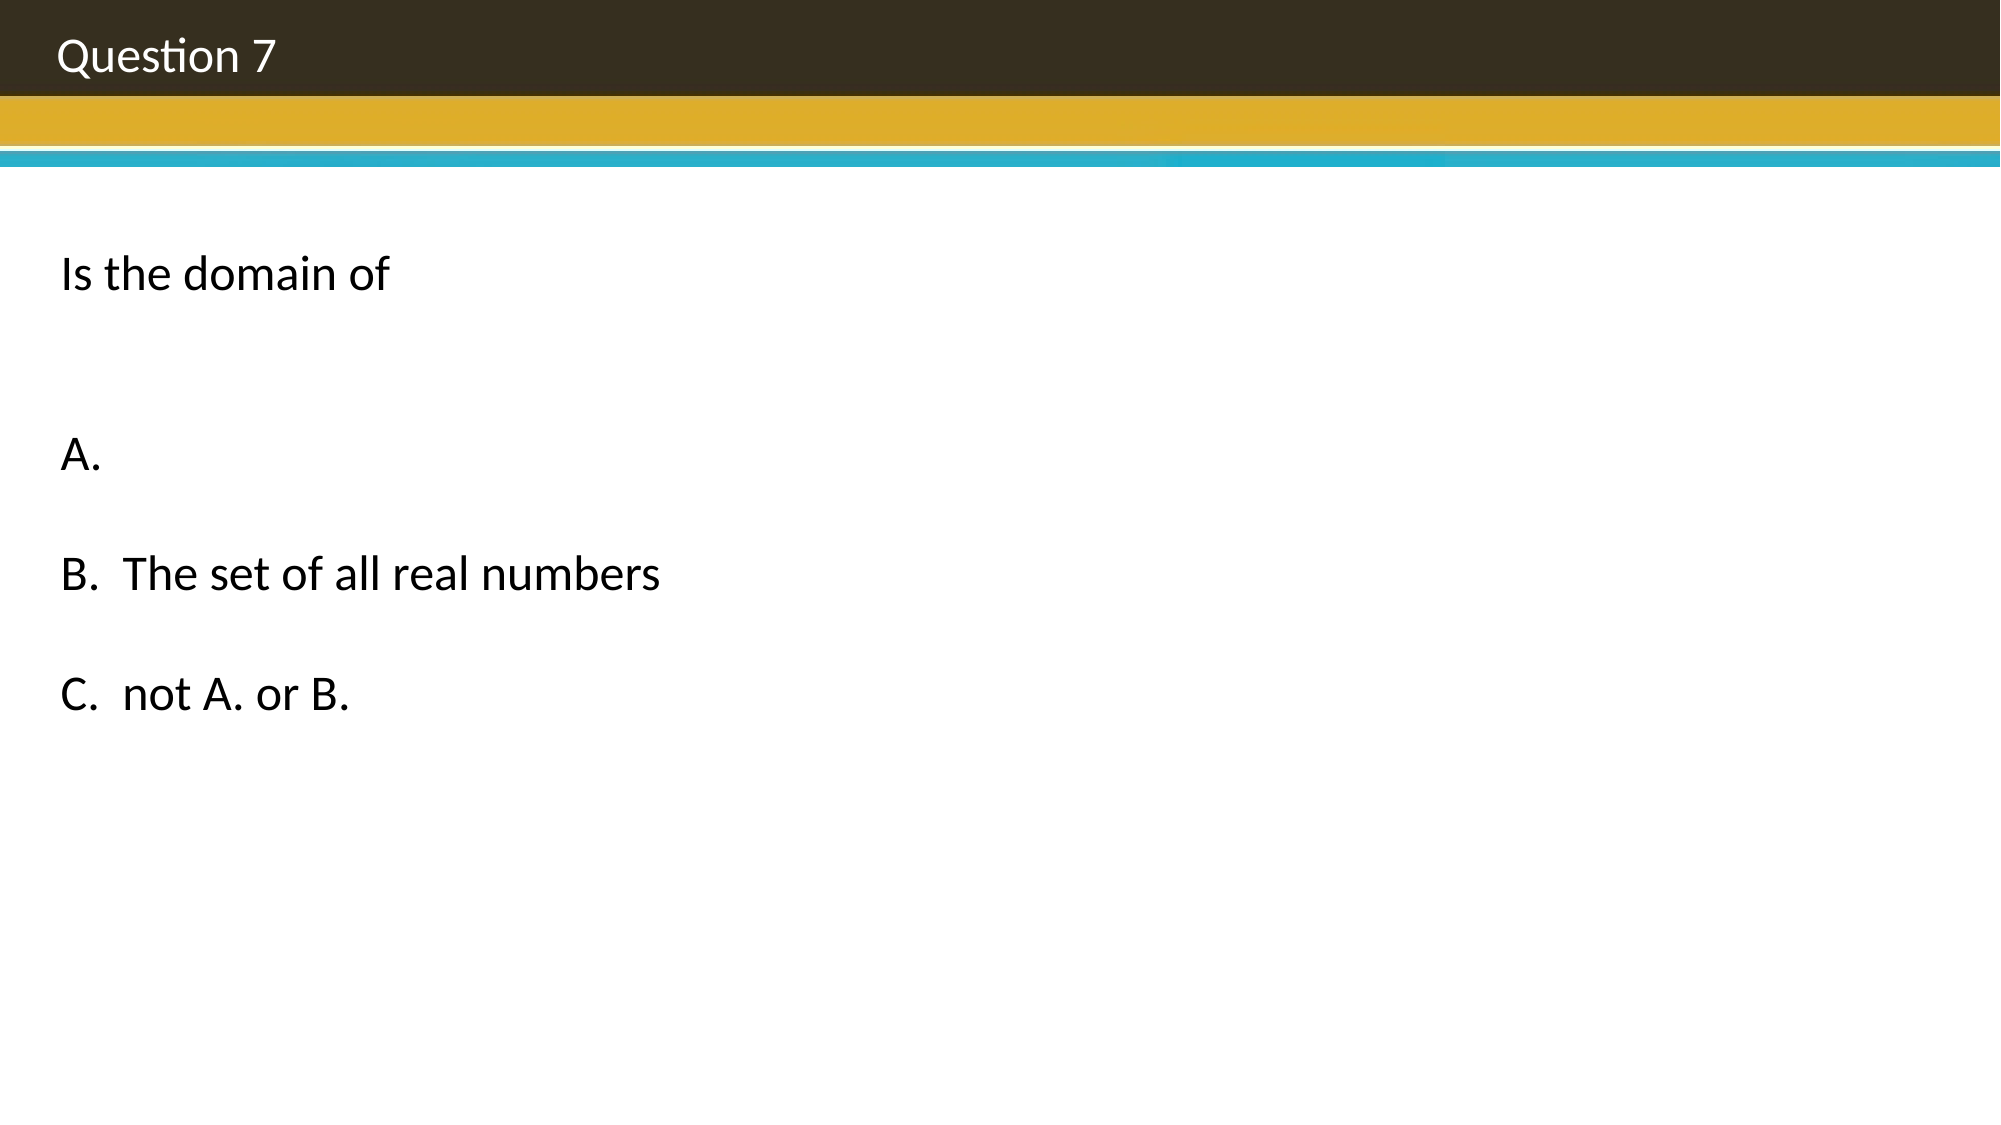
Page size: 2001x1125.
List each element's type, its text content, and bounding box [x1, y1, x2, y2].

text_box Question 7 [41, 14, 293, 90]
picture [0, 0, 2000, 167]
